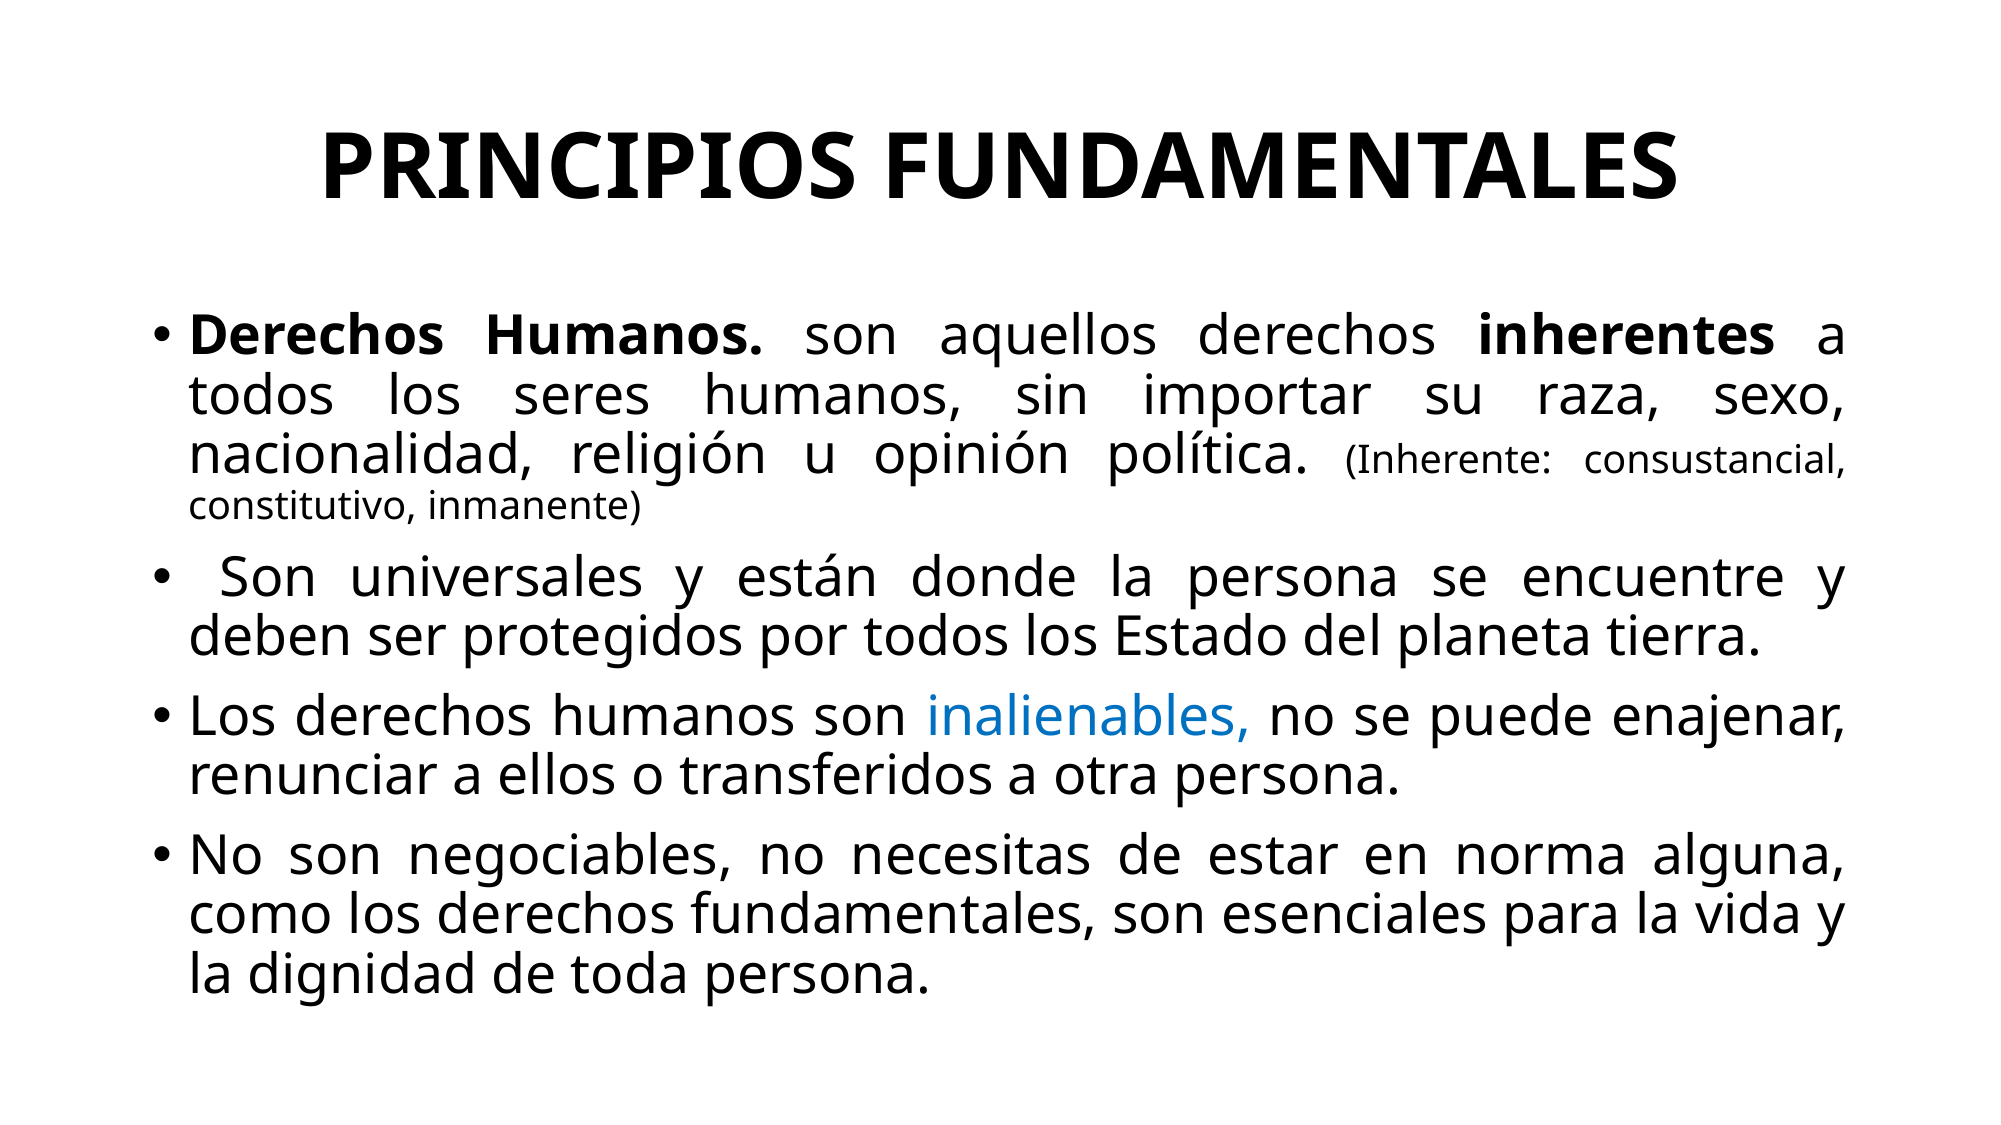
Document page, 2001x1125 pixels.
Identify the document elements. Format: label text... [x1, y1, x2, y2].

list Derechos Humanos. son aquellos derechos inherentes a todos los seres humanos, sin importar su raza, sexo, nacionalidad, religión u opinión política. (Inherente: consustancial, constitutivo, inmanente) Son universales y están donde la persona se encuentre y deben ser protegidos por todos los Estado del planeta tierra. Los derechos humanos son inalienables, no se puede enajenar, renunciar a ellos o transferidos a otra persona. No son negociables, no necesitas de estar en norma alguna, como los derechos fundamentales, son esenciales para la vida y la dignidad de toda persona. [137, 299, 1863, 1014]
title PRINCIPIOS FUNDAMENTALES [137, 59, 1863, 278]
